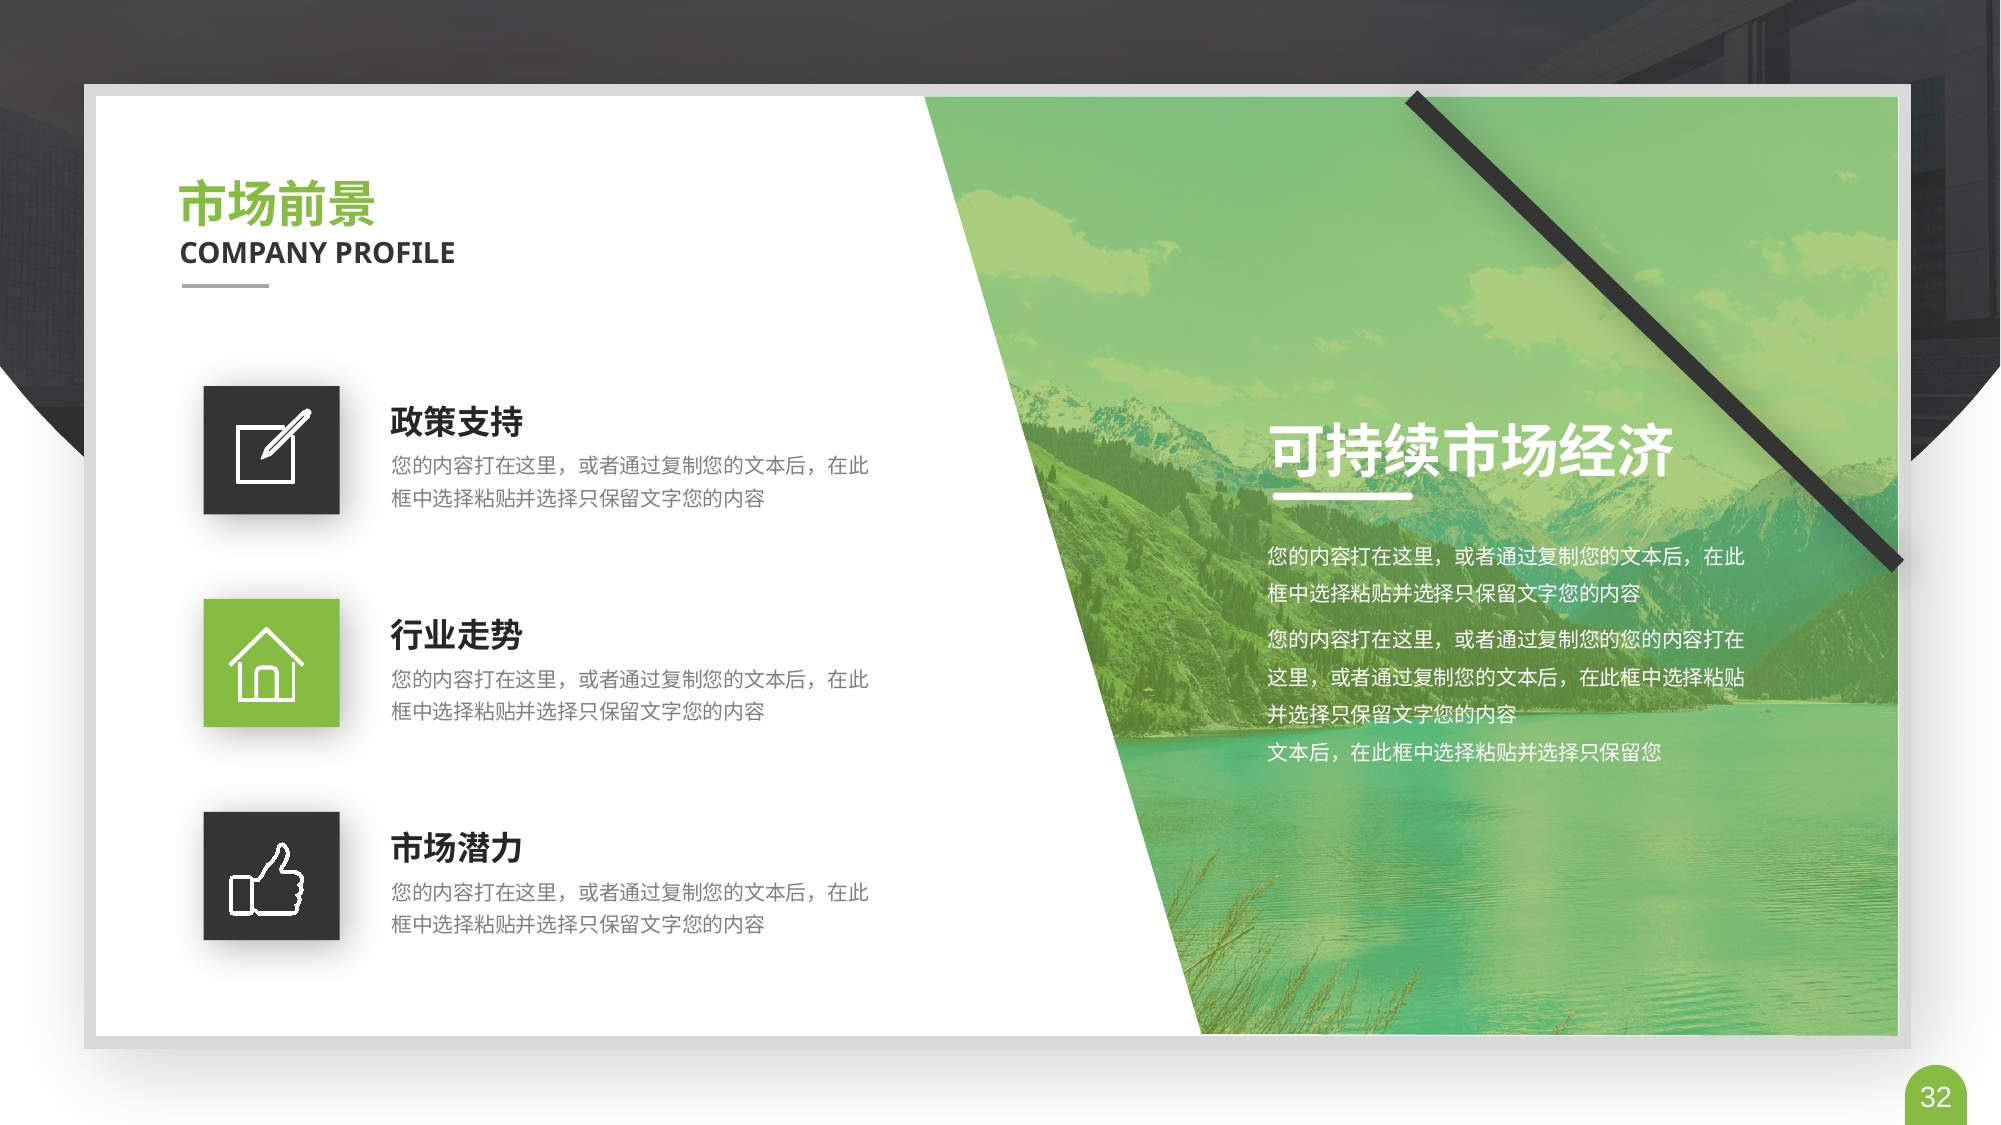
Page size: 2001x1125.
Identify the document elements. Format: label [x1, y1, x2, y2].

text_box [203, 595, 874, 728]
text_box [203, 382, 874, 515]
text_box [1252, 385, 1751, 767]
text_box [923, 95, 1900, 1037]
text_box [162, 146, 749, 312]
text_box [203, 807, 874, 941]
text_box [924, 96, 1202, 1034]
